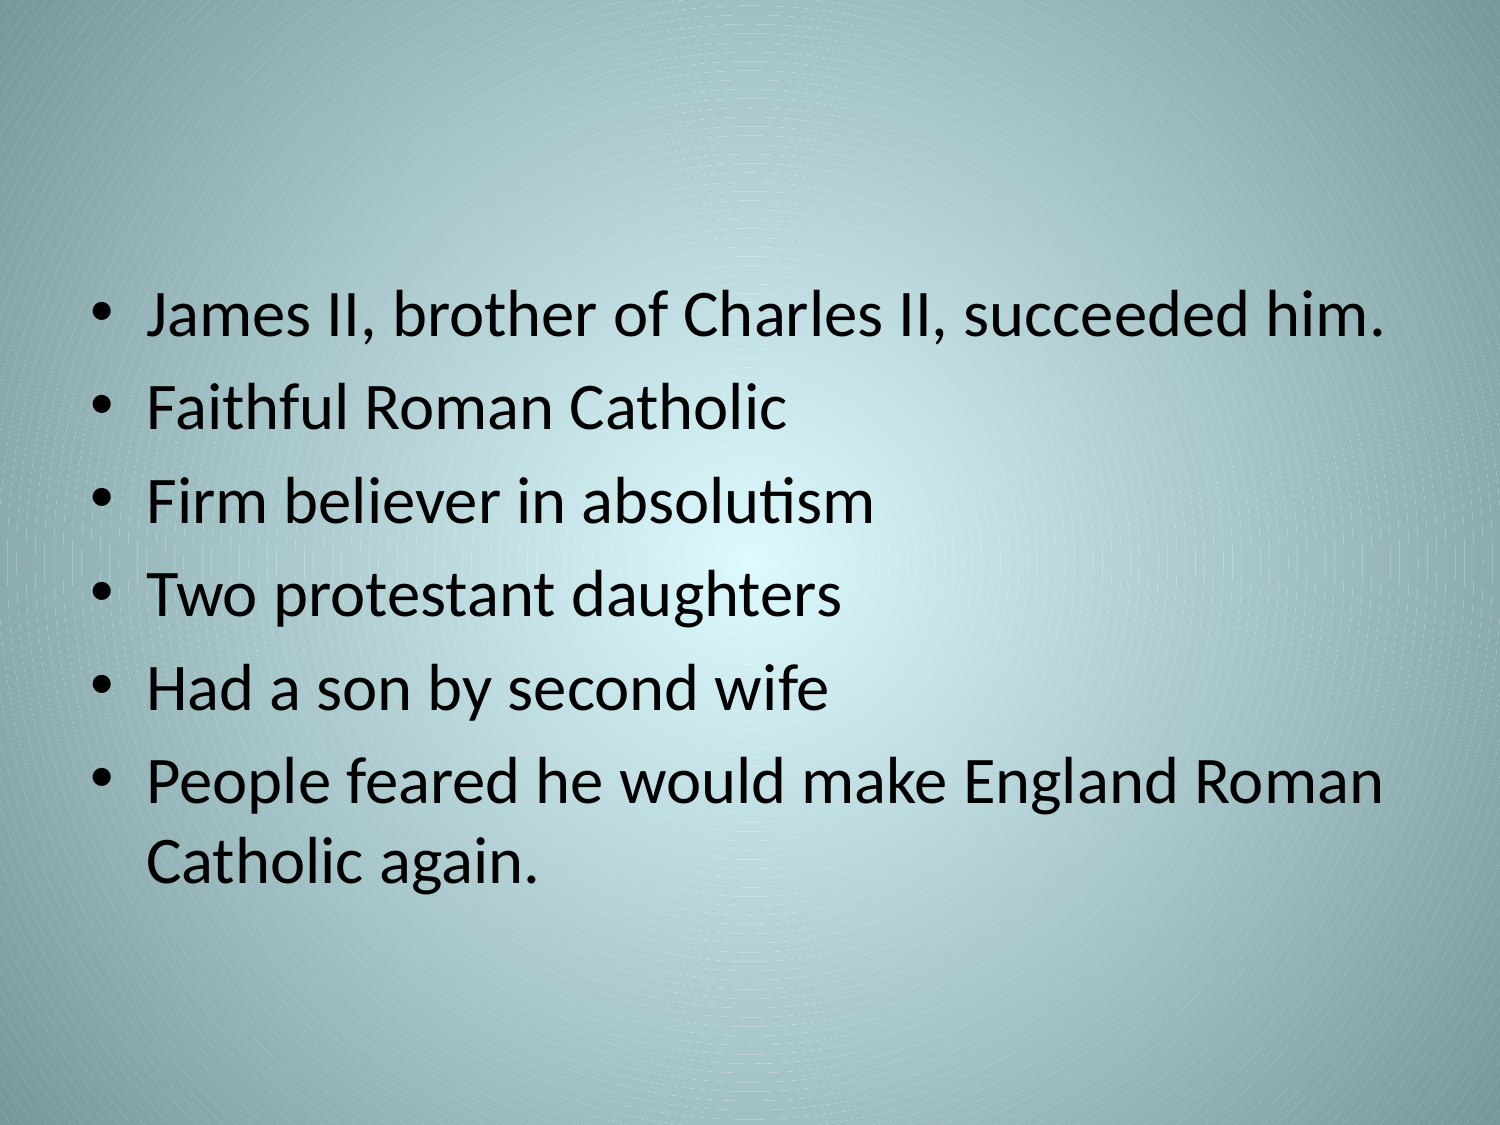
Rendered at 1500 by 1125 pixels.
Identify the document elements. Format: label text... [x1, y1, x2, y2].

list James II, brother of Charles II, succeeded him. Faithful Roman Catholic Firm believer in absolutism Two protestant daughters Had a son by second wife People feared he would make England Roman Catholic again. [75, 262, 1425, 1005]
